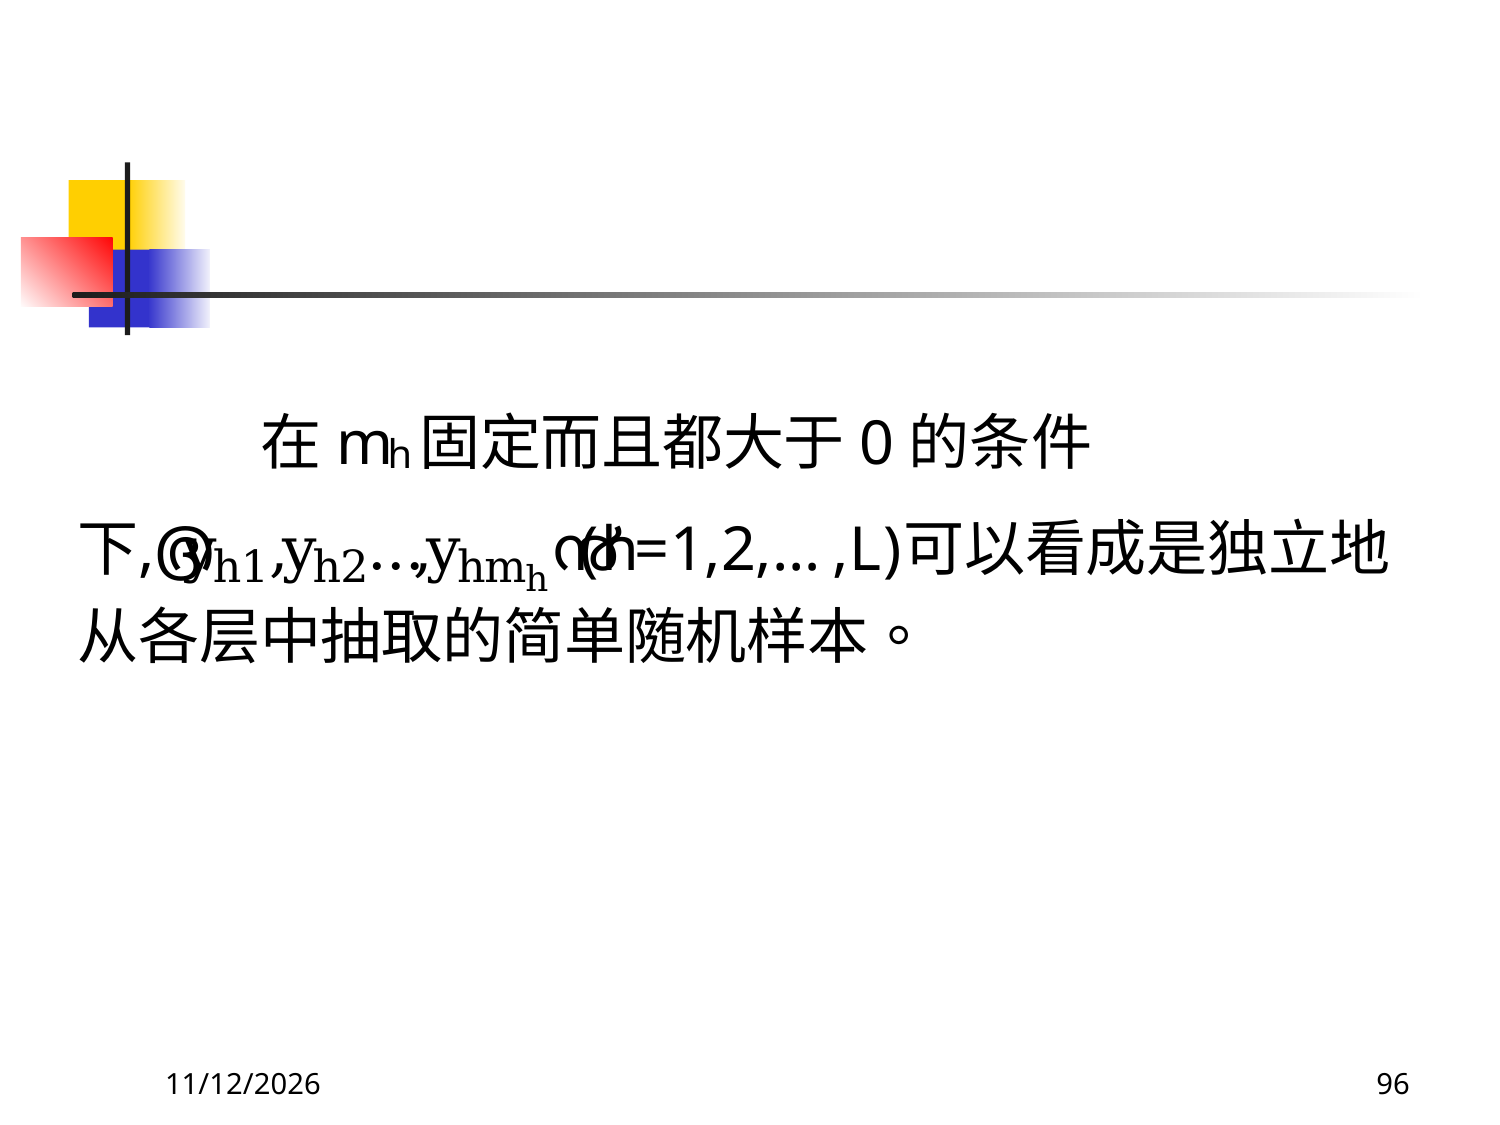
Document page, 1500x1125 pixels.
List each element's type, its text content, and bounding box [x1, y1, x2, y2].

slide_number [149, 1037, 463, 1113]
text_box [77, 387, 1441, 926]
slide_number 96 [1112, 1037, 1426, 1113]
